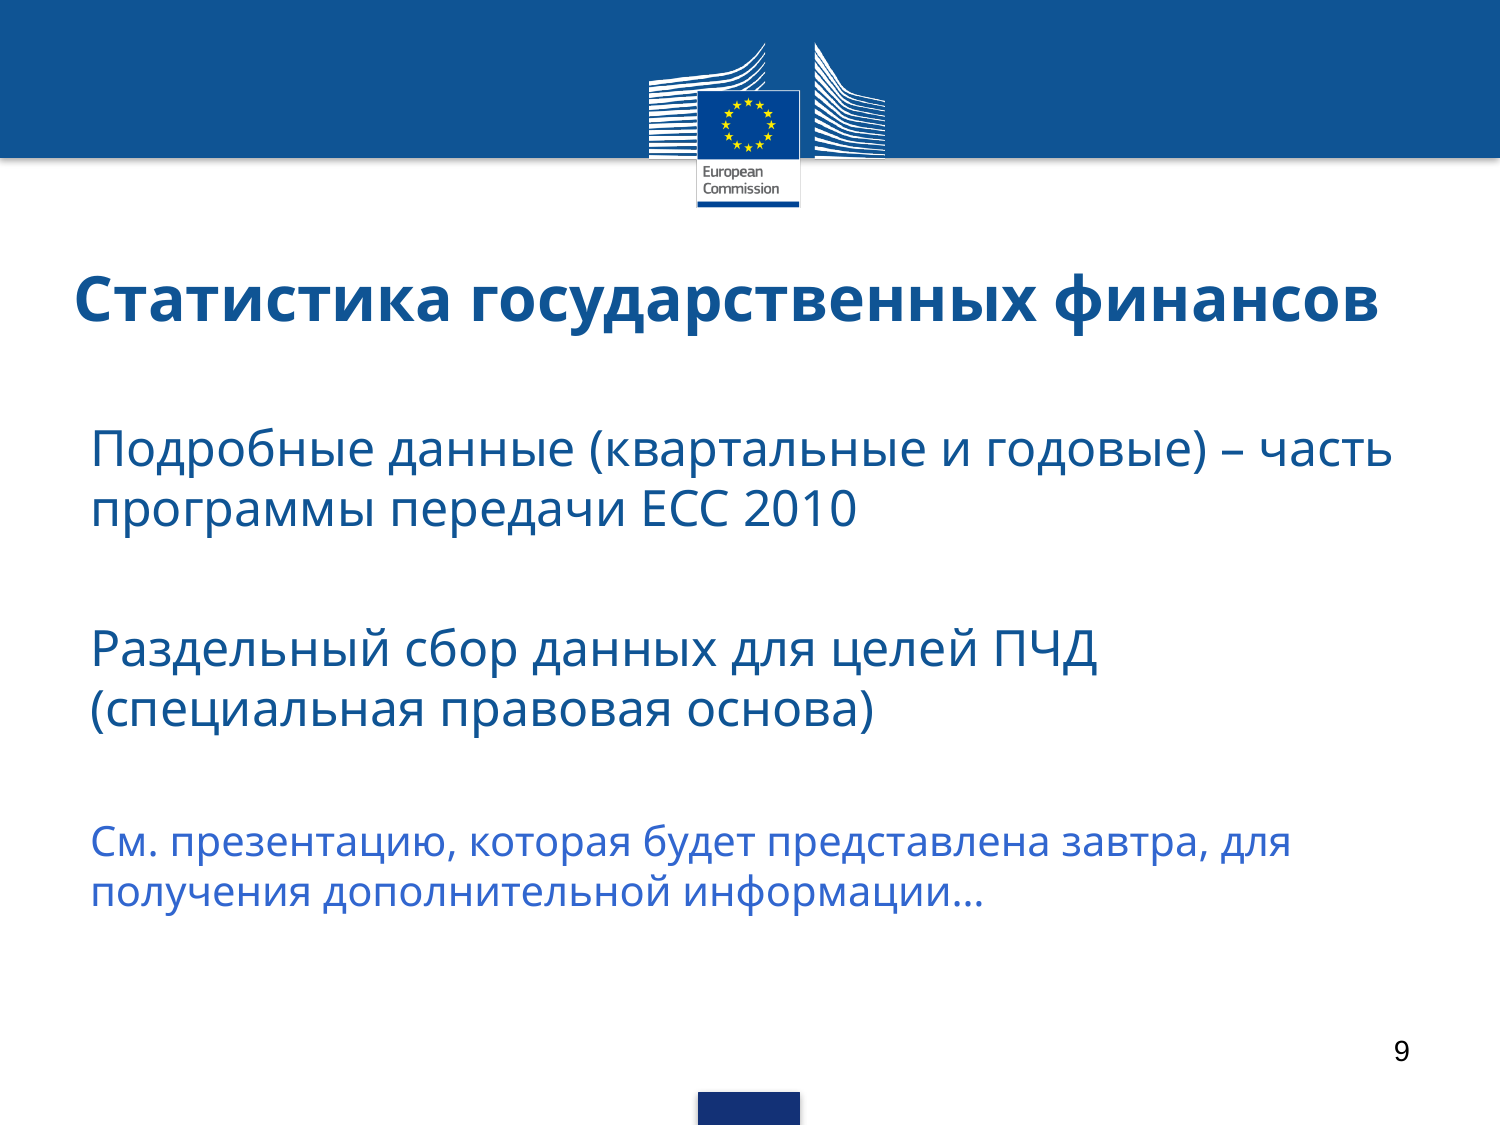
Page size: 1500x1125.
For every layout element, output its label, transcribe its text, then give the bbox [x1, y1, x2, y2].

title Статистика государственных финансов [0, 219, 1500, 374]
list Подробные данные (квартальные и годовые) – часть программы передачи ЕСС 2010 Раздельный сбор данных для целей ПЧД (специальная правовая основа) См. презентацию, которая будет представлена завтра, для получения дополнительной информации… [75, 408, 1425, 988]
slide_number 9 [1074, 1024, 1425, 1103]
picture [649, 42, 885, 208]
